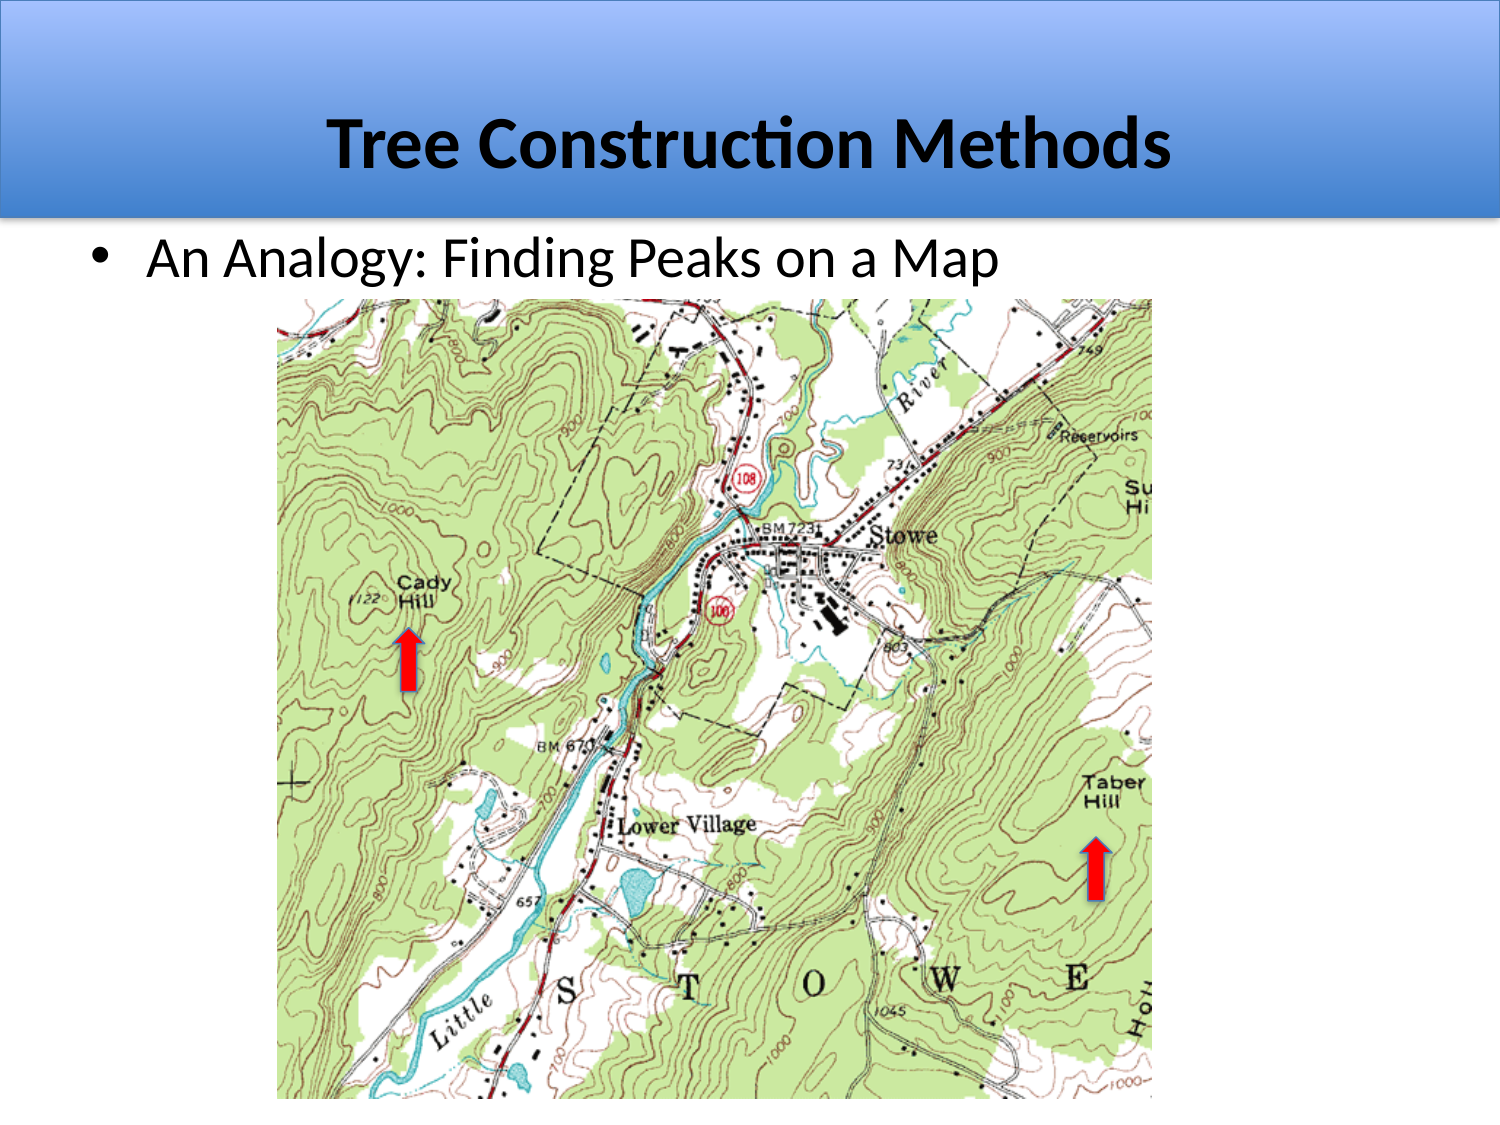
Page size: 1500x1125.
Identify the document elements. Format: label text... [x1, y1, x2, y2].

list An Analogy: Finding Peaks on a Map [75, 211, 1425, 300]
picture [277, 298, 1152, 1099]
title Tree Construction Methods [75, 45, 1425, 211]
